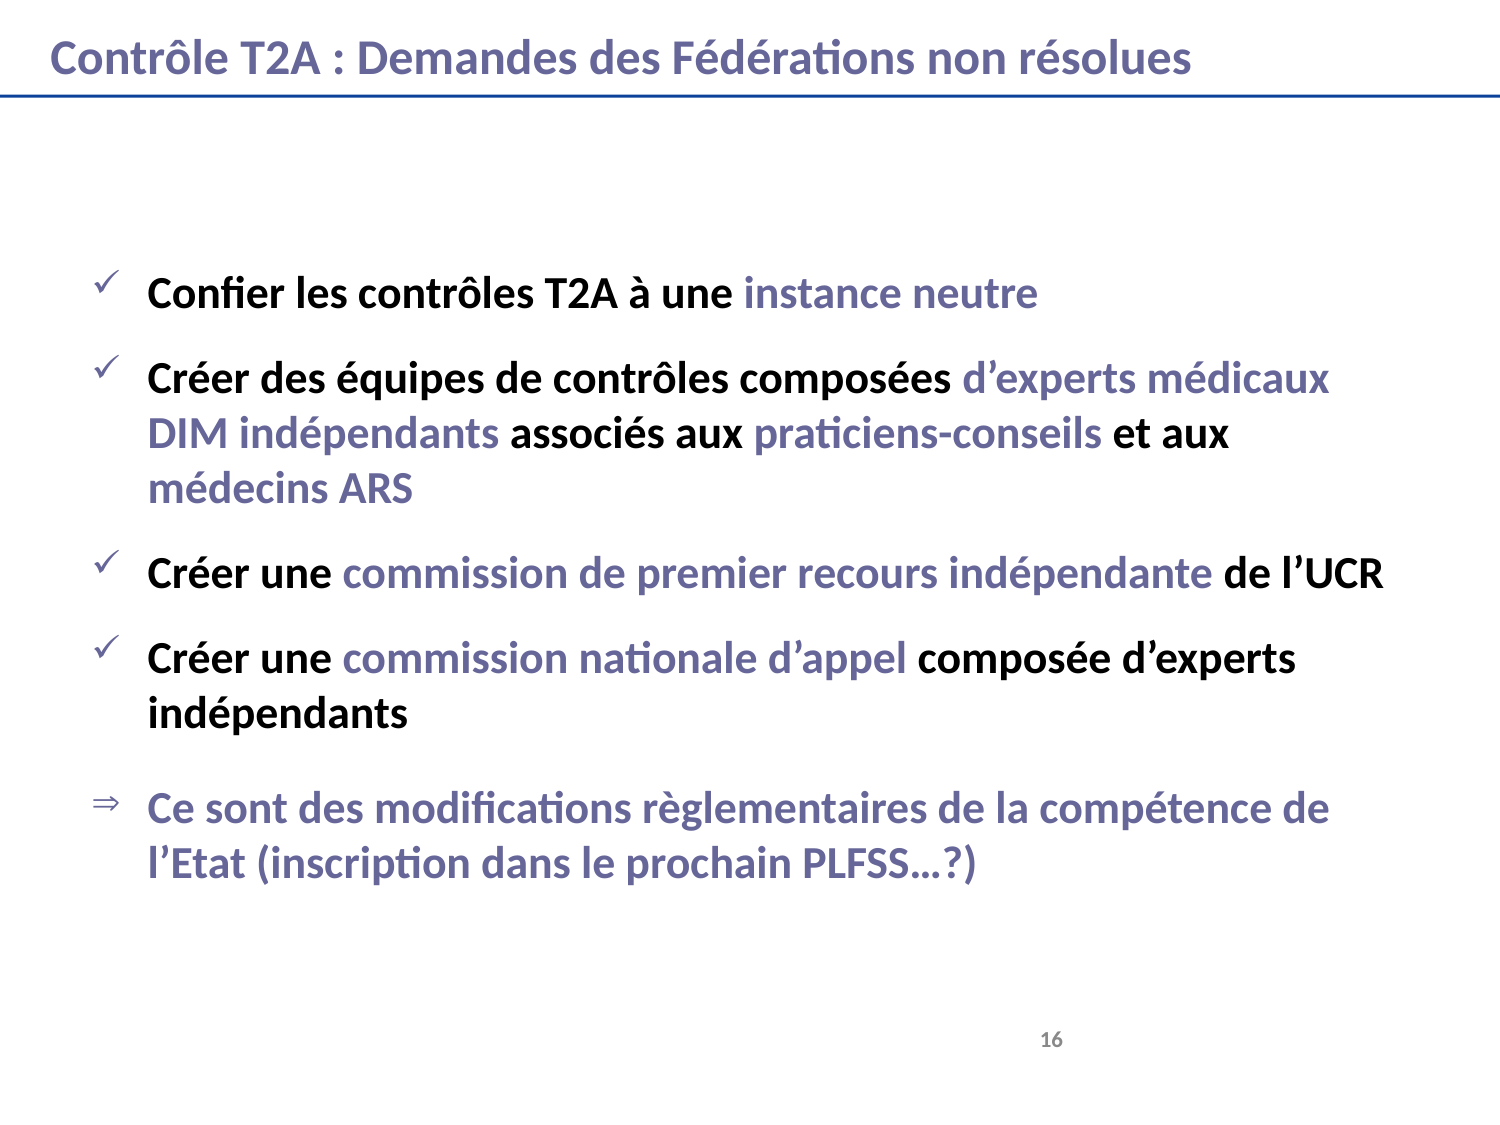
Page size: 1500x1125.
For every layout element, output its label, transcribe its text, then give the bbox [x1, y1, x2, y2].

slide_number 16 [874, 1017, 1225, 1078]
list Confier les contrôles T2A à une instance neutre Créer des équipes de contrôles composées d’experts médicaux DIM indépendants associés aux praticiens-conseils et aux médecins ARS Créer une commission de premier recours indépendante de l’UCR Créer une commission nationale d’appel composée d’experts indépendants Ce sont des modifications règlementaires de la compétence de l’Etat (inscription dans le prochain PLFSS…?) [76, 255, 1436, 1125]
title Contrôle T2A : Demandes des Fédérations non résolues [35, 17, 1386, 82]
